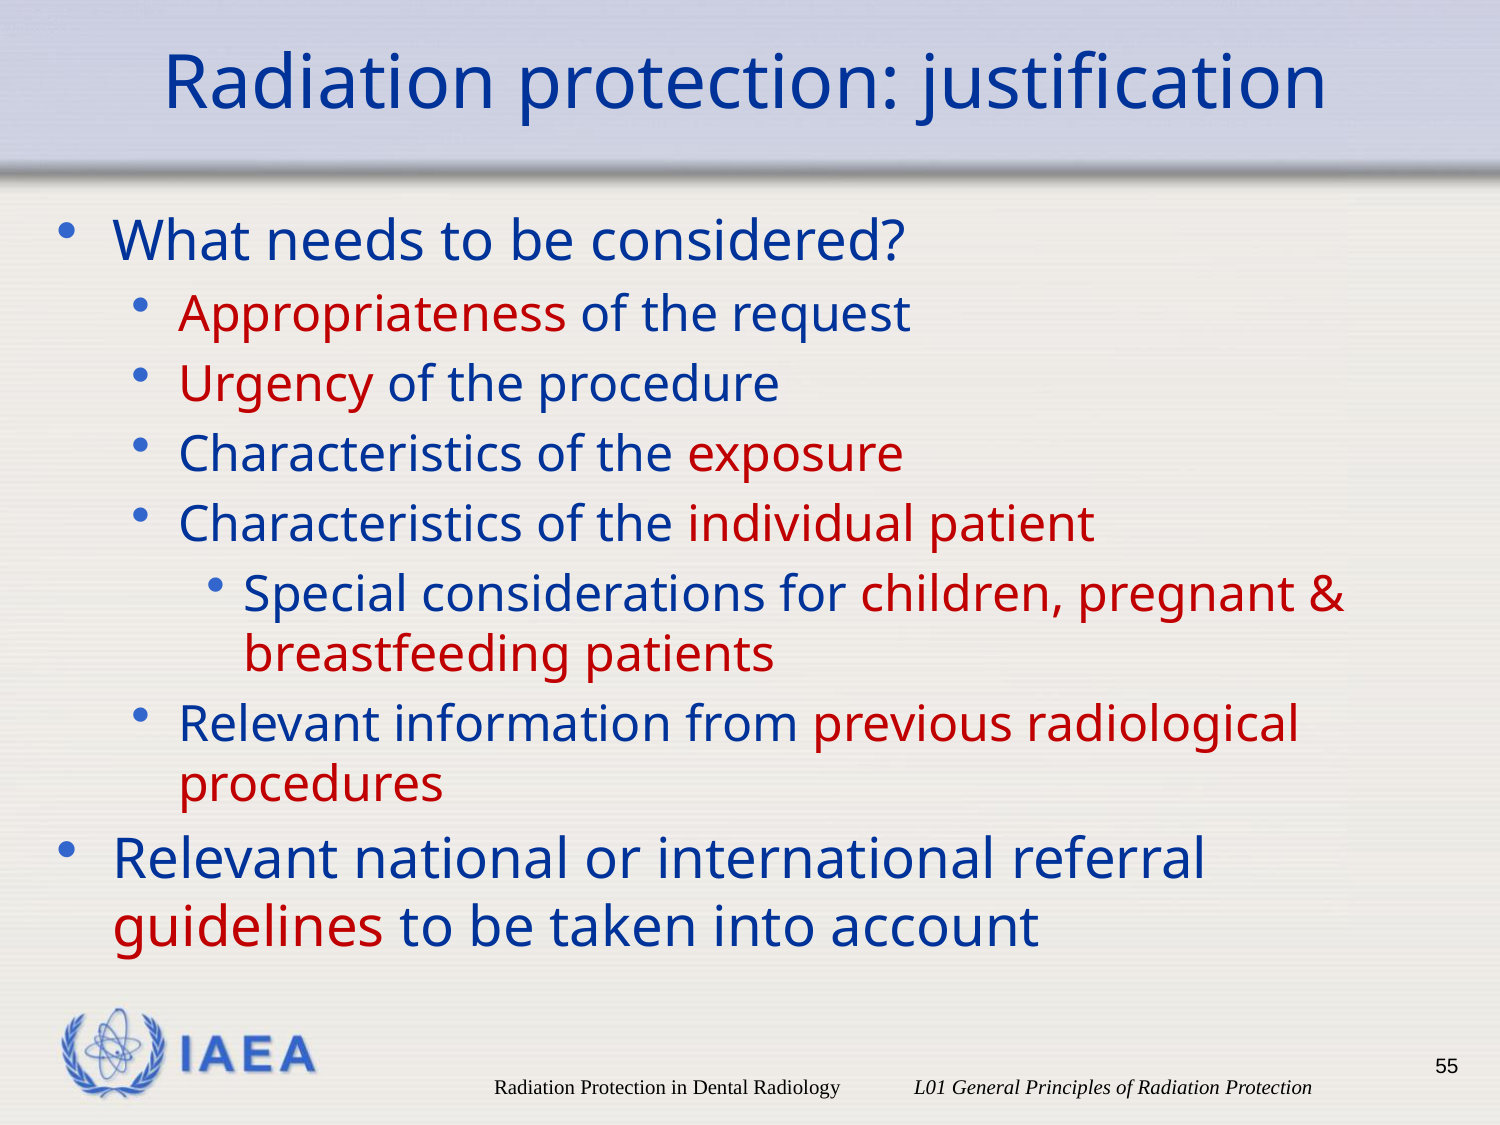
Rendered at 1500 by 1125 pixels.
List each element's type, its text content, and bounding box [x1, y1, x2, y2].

list What needs to be considered? Appropriateness of the request Urgency of the procedure Characteristics of the exposure Characteristics of the individual patient Special considerations for children, pregnant & breastfeeding patients Relevant information from previous radiological procedures Relevant national or international referral guidelines to be taken into account [41, 196, 1460, 1002]
text_box Radiation Protection in Dental Radiology L01 General Principles of Radiation Protection [454, 1065, 1353, 1106]
title Radiation protection: justification [46, 15, 1447, 142]
picture [0, 0, 1500, 1125]
slide_number 55 [1389, 1044, 1474, 1093]
